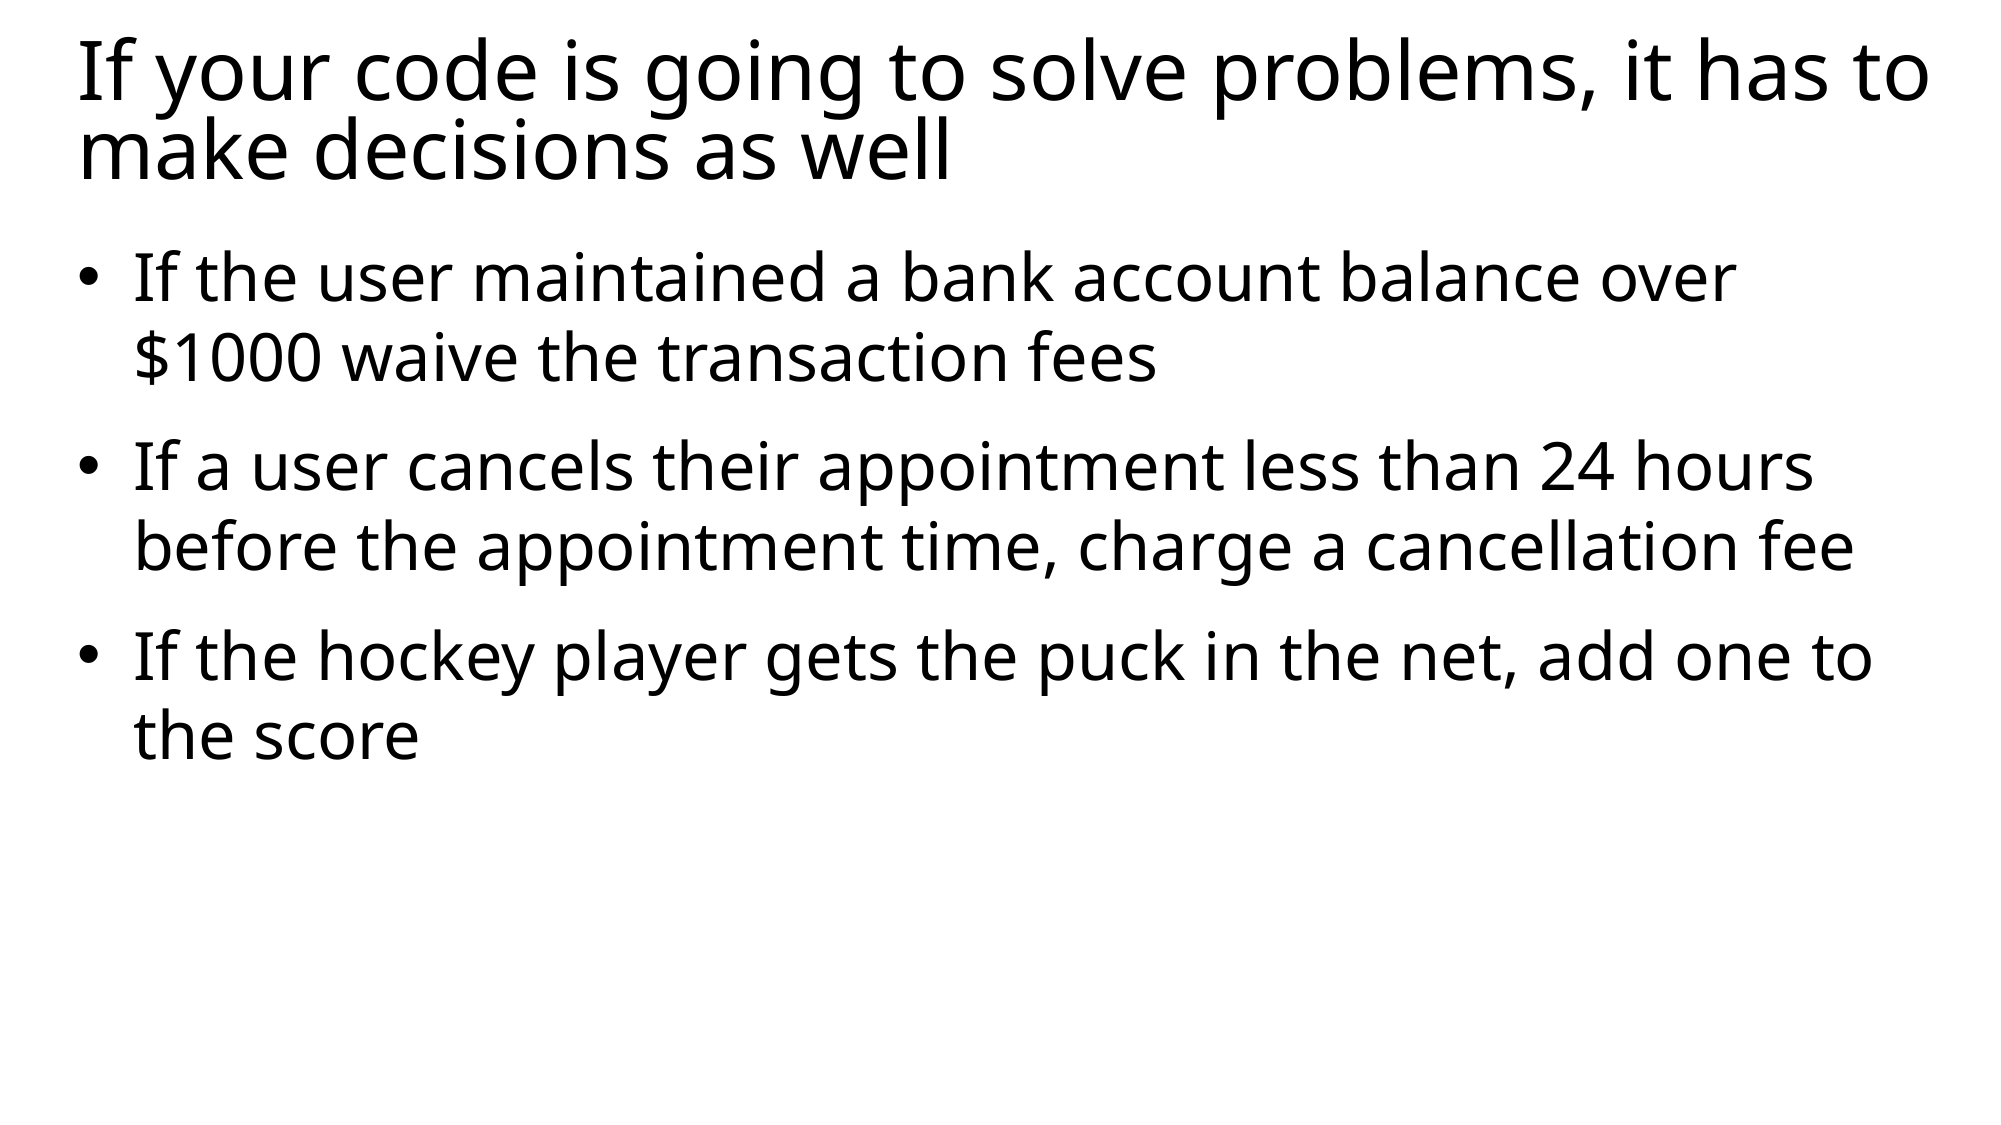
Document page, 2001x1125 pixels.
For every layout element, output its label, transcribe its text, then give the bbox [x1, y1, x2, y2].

list If the user maintained a bank account balance over $1000 waive the transaction fees If a user cancels their appointment less than 24 hours before the appointment time, charge a cancellation fee If the hockey player gets the puck in the net, add one to the score [62, 227, 1953, 1096]
title If your code is going to solve problems, it has to make decisions as well [62, 29, 1953, 205]
